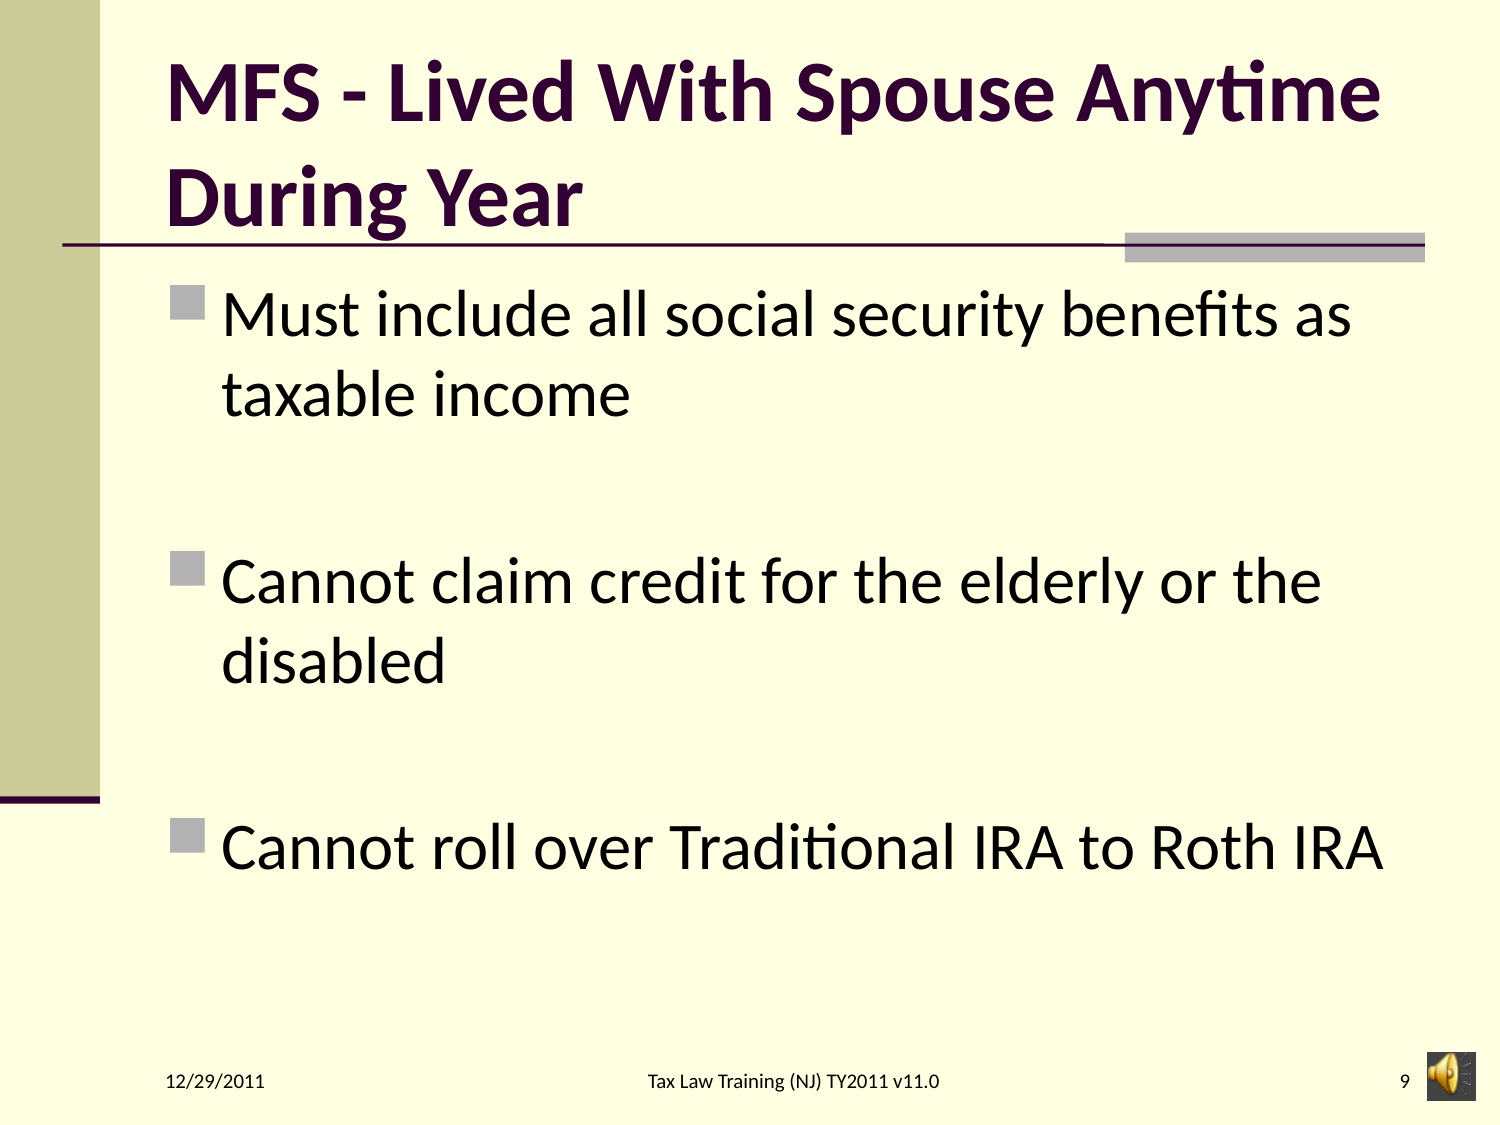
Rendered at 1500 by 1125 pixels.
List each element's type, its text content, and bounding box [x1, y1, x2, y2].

picture [1426, 1051, 1477, 1102]
list Must include all social security benefits as taxable income Cannot claim credit for the elderly or the disabled Cannot roll over Traditional IRA to Roth IRA [150, 262, 1425, 1038]
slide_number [149, 1050, 476, 1101]
footer Tax Law Training (NJ) TY2011 v11.0 [549, 1049, 1038, 1101]
slide_number 9 [1112, 1049, 1426, 1101]
title MFS - Lived With Spouse Anytime During Year [150, 45, 1425, 234]
